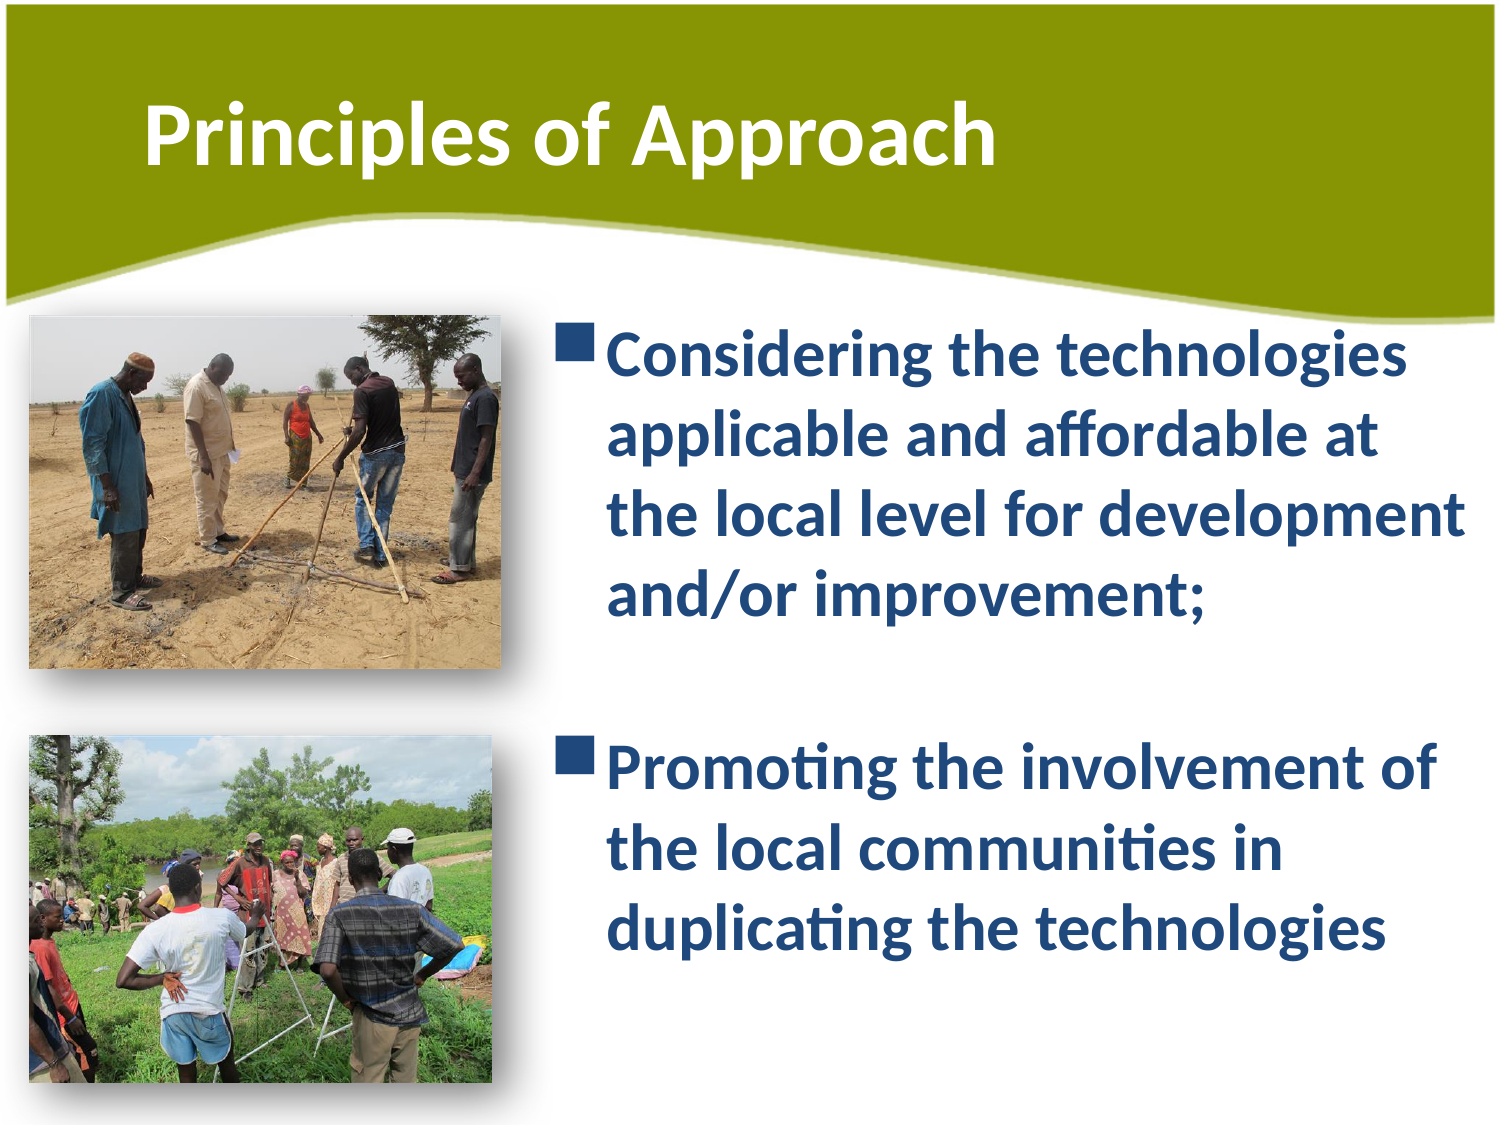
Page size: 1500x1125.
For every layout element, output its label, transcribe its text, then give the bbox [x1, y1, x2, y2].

title Principles of Approach [128, 34, 1414, 223]
picture [0, 0, 1500, 1125]
list Considering the technologies applicable and affordable at the local level for development and/or improvement; Promoting the involvement of the local communities in duplicating the technologies [535, 302, 1495, 1011]
